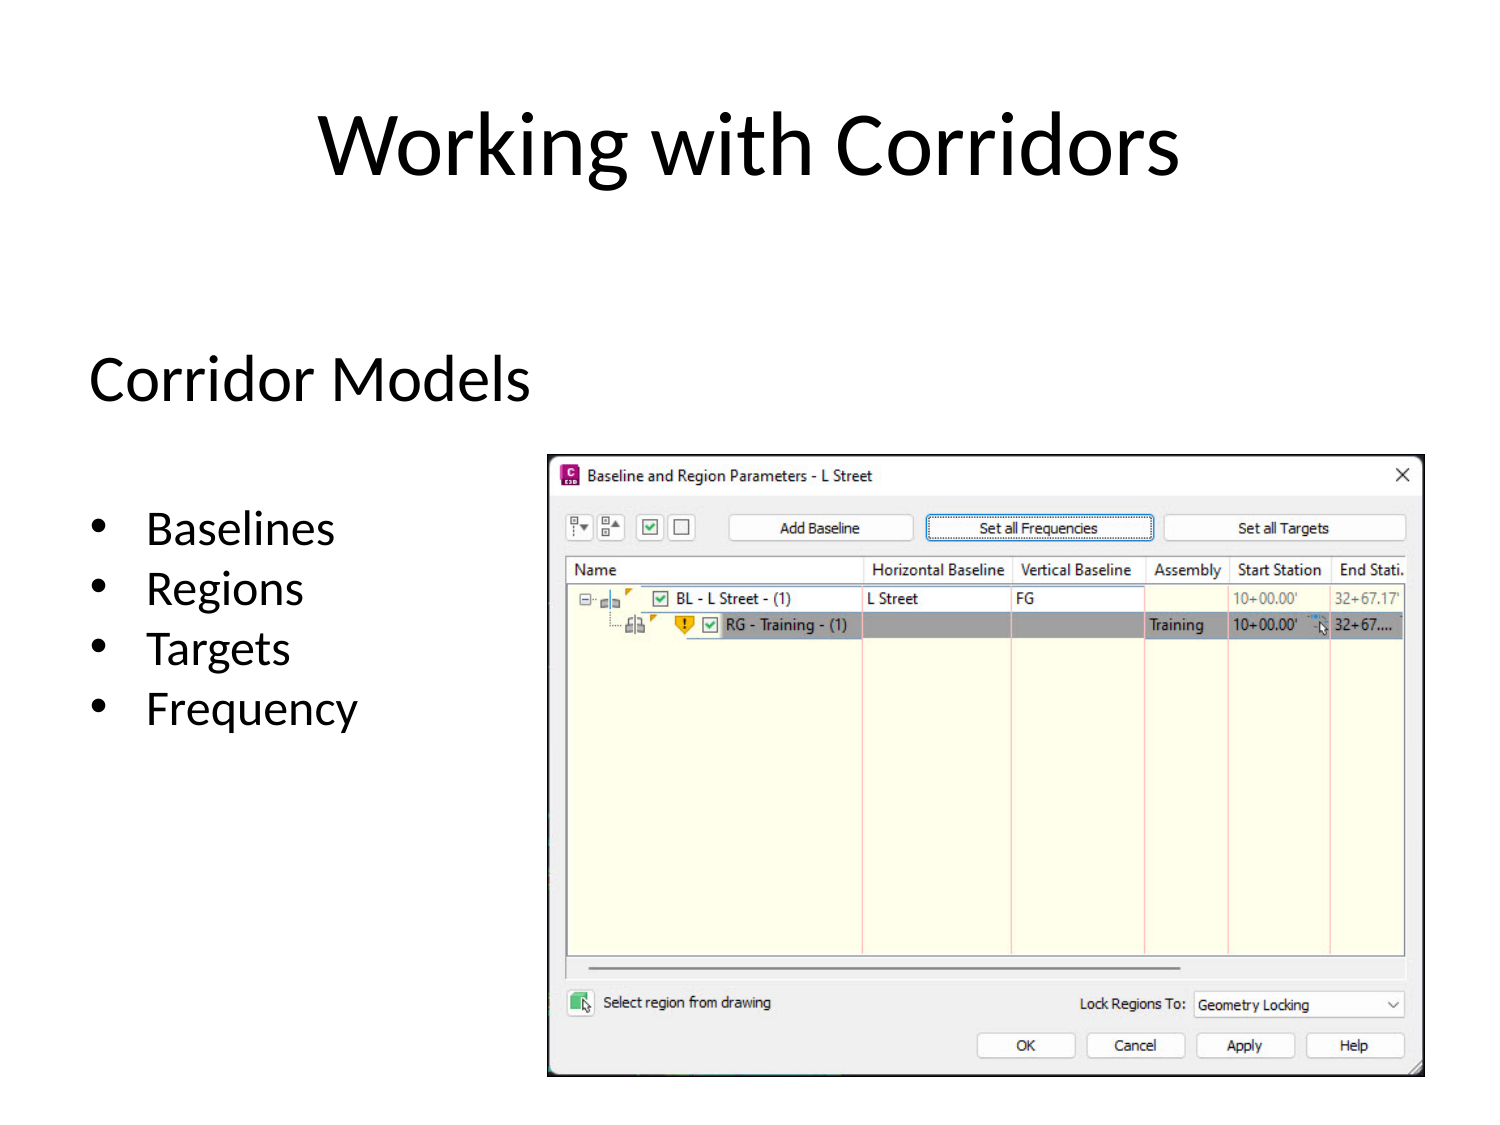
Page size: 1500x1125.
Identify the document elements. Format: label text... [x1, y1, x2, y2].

title Working with Corridors [75, 45, 1425, 233]
picture [547, 454, 1426, 1078]
text_box Corridor Models Baselines Regions Targets Frequency [74, 327, 1425, 803]
